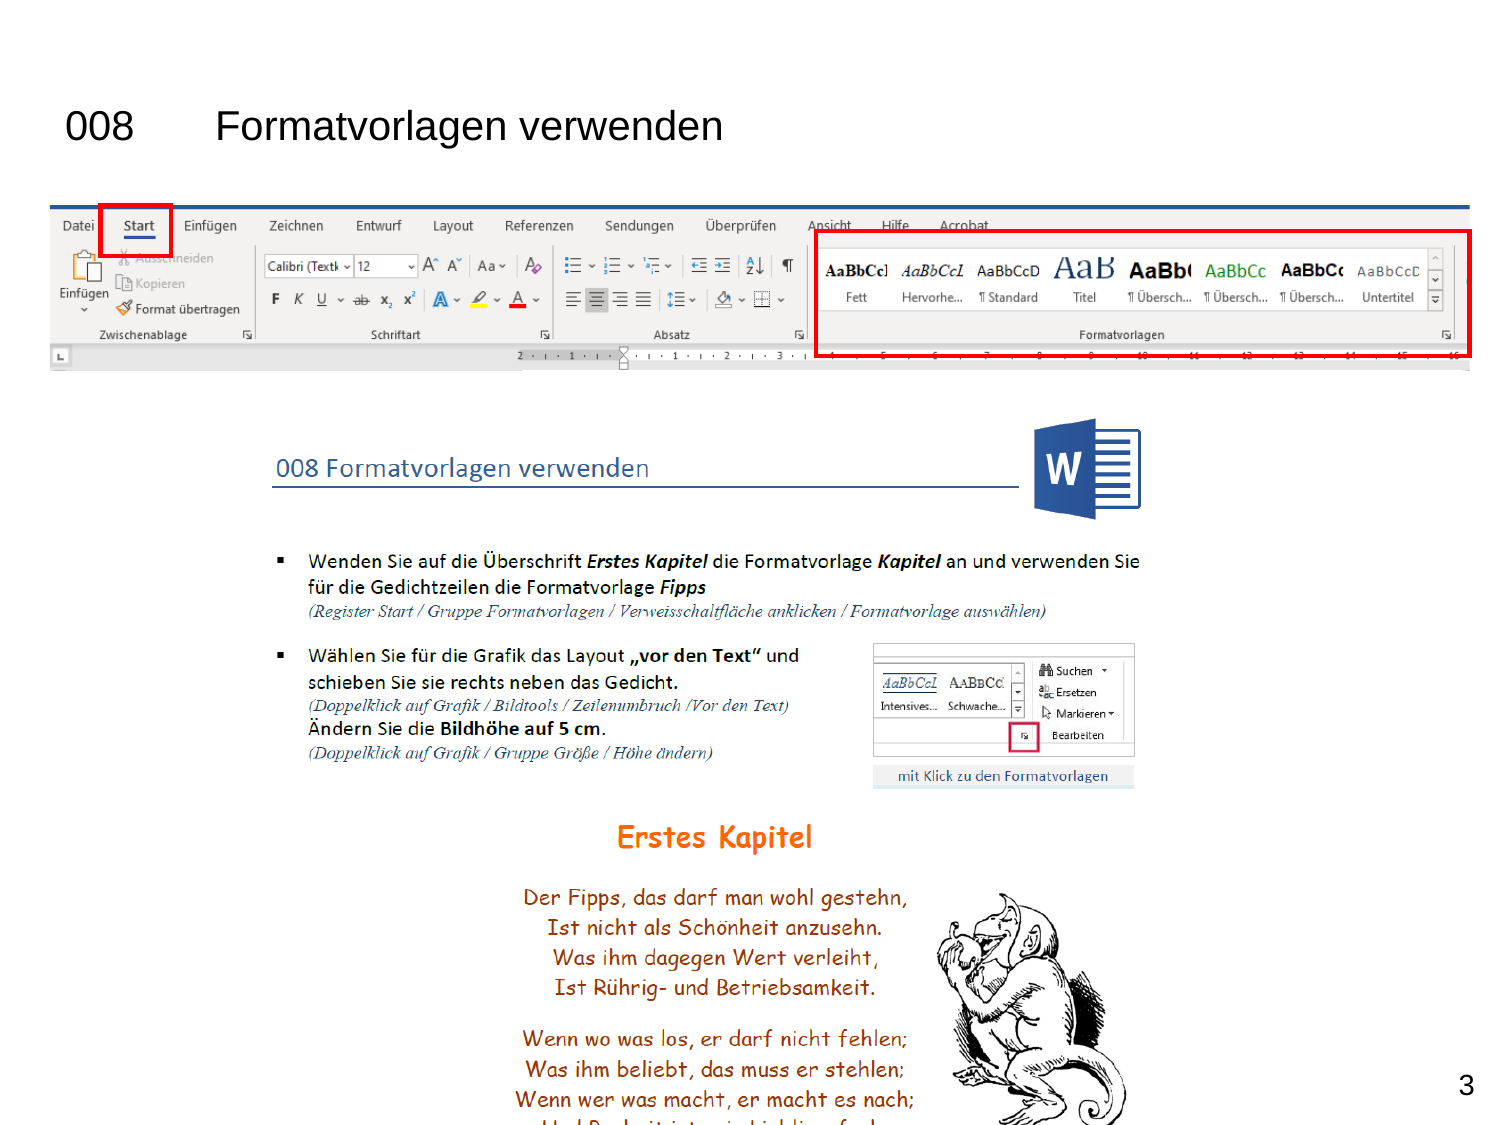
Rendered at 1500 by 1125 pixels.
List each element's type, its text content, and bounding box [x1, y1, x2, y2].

picture [49, 205, 1470, 371]
picture [253, 407, 1188, 1125]
slide_number 3 [1188, 1058, 1490, 1125]
list 008 Formatvorlagen verwenden [49, 65, 1433, 170]
